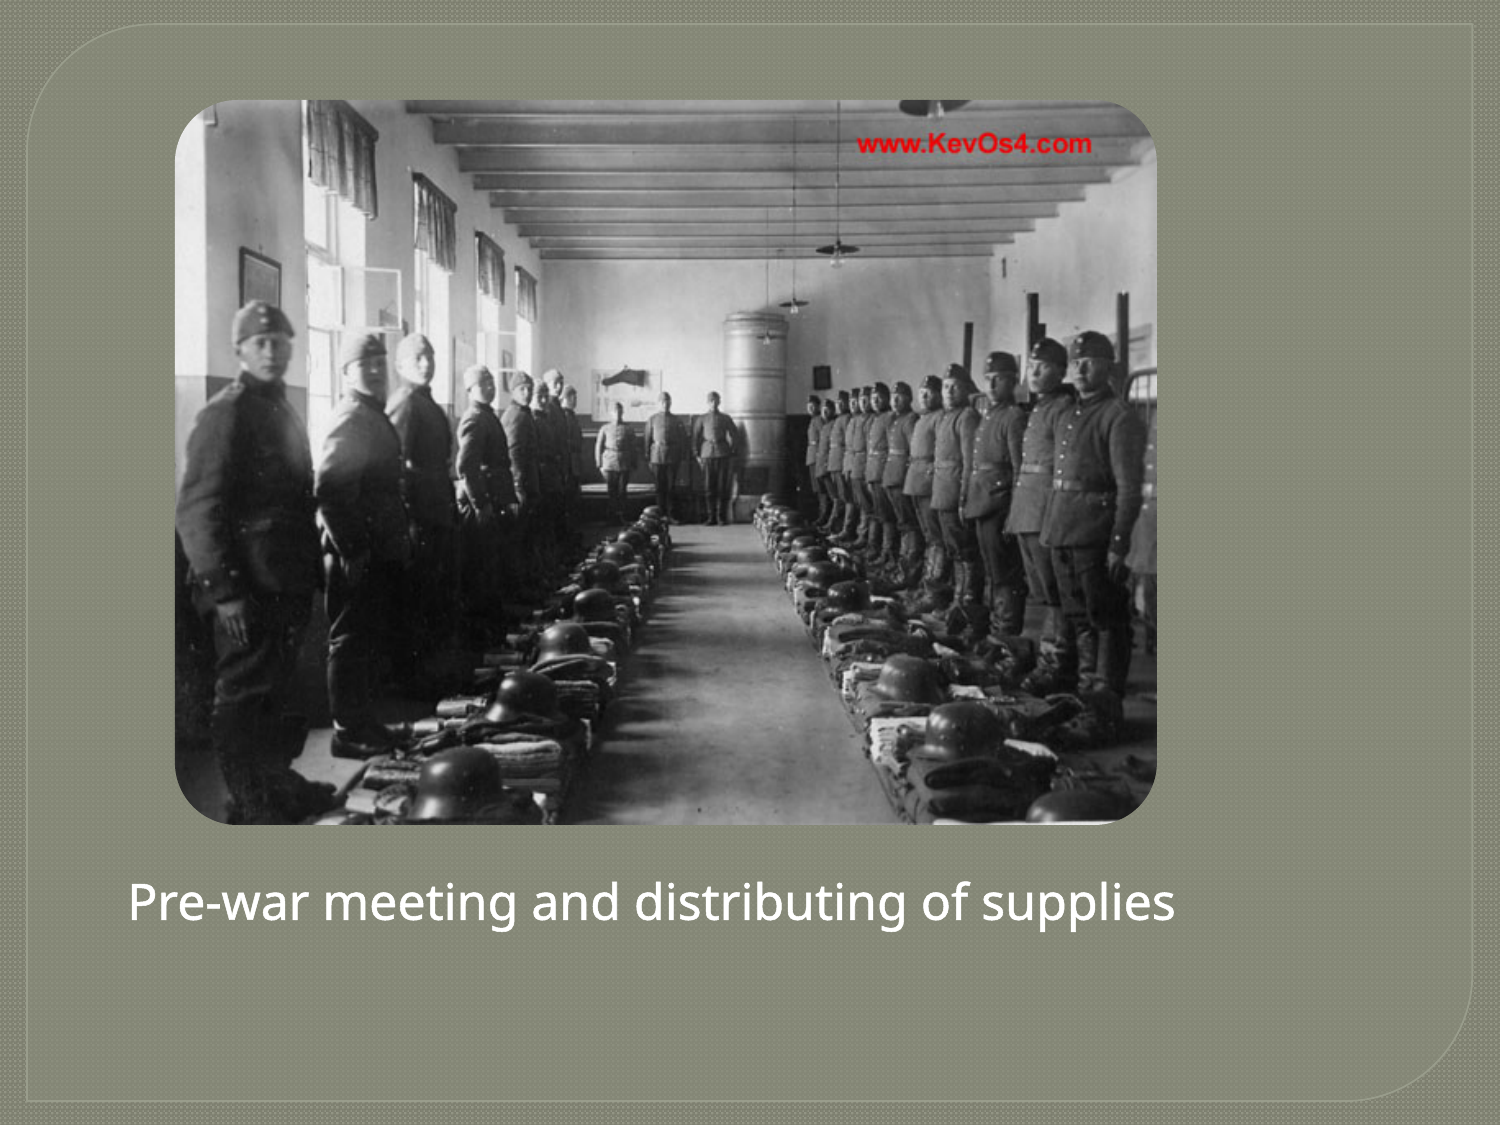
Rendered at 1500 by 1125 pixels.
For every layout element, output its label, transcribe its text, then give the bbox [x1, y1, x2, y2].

text_box Pre-war meeting and distributing of supplies [112, 862, 1275, 938]
picture [174, 99, 1158, 826]
